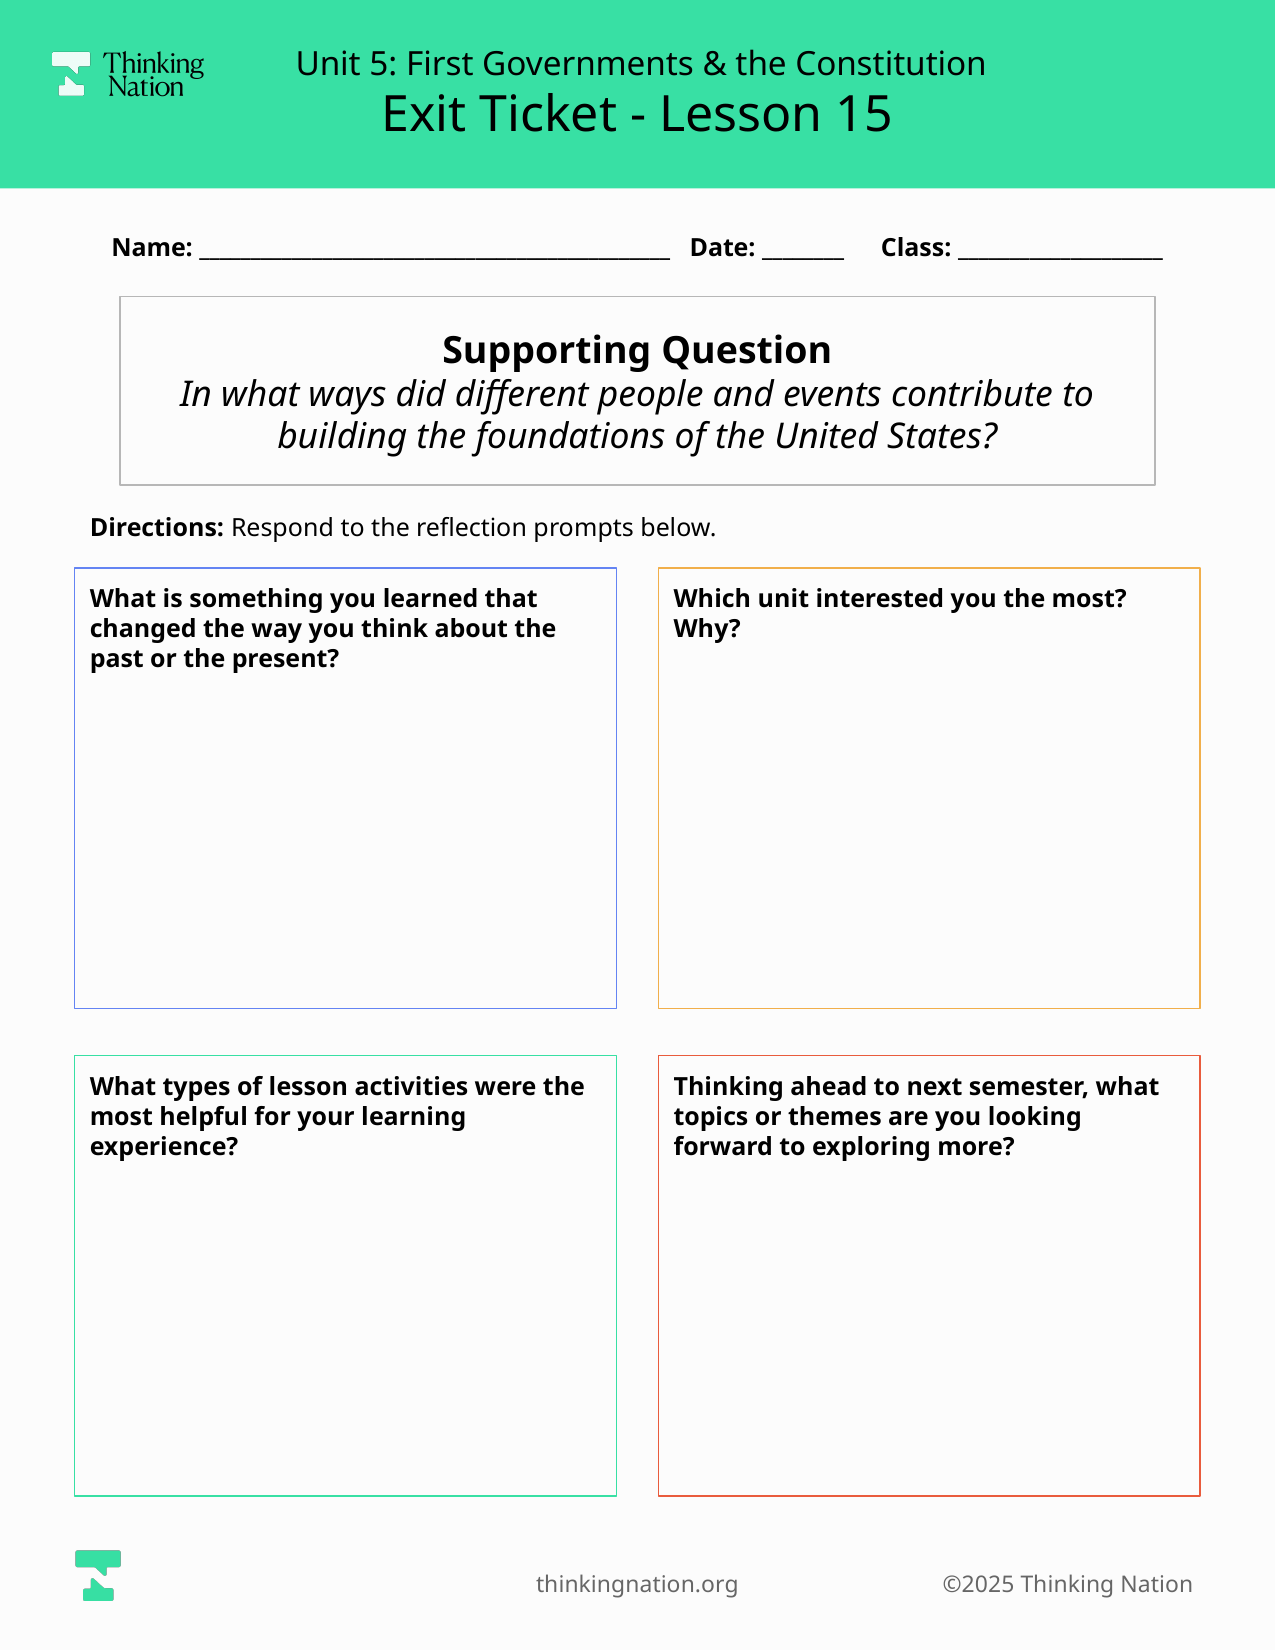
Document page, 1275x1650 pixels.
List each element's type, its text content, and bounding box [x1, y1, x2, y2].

text_box What is something you learned that changed the way you think about the past or the present? [74, 567, 617, 1009]
text_box What types of lesson activities were the most helpful for your learning experience? [74, 1055, 617, 1497]
text_box Directions: Respond to the reflection prompts below. [74, 496, 1201, 557]
text_box Which unit interested you the most? Why? [658, 567, 1201, 1009]
text_box Name: ______________________________________________ Date: ________ Class: ____________________ [35, 216, 1239, 277]
text_box ©2025 Thinking Nation [907, 1553, 1210, 1605]
text_box thinkingnation.org [486, 1553, 789, 1605]
picture [62, 1539, 134, 1612]
text_box Supporting Question In what ways did different people and events contribute to building the foundations of the United States? [119, 296, 1156, 485]
text_box Unit 5: First Governments & the Constitution Exit Ticket - Lesson 15 [0, 0, 1275, 189]
text_box Thinking ahead to next semester, what topics or themes are you looking forward to exploring more? [658, 1055, 1201, 1497]
picture [35, 37, 210, 110]
